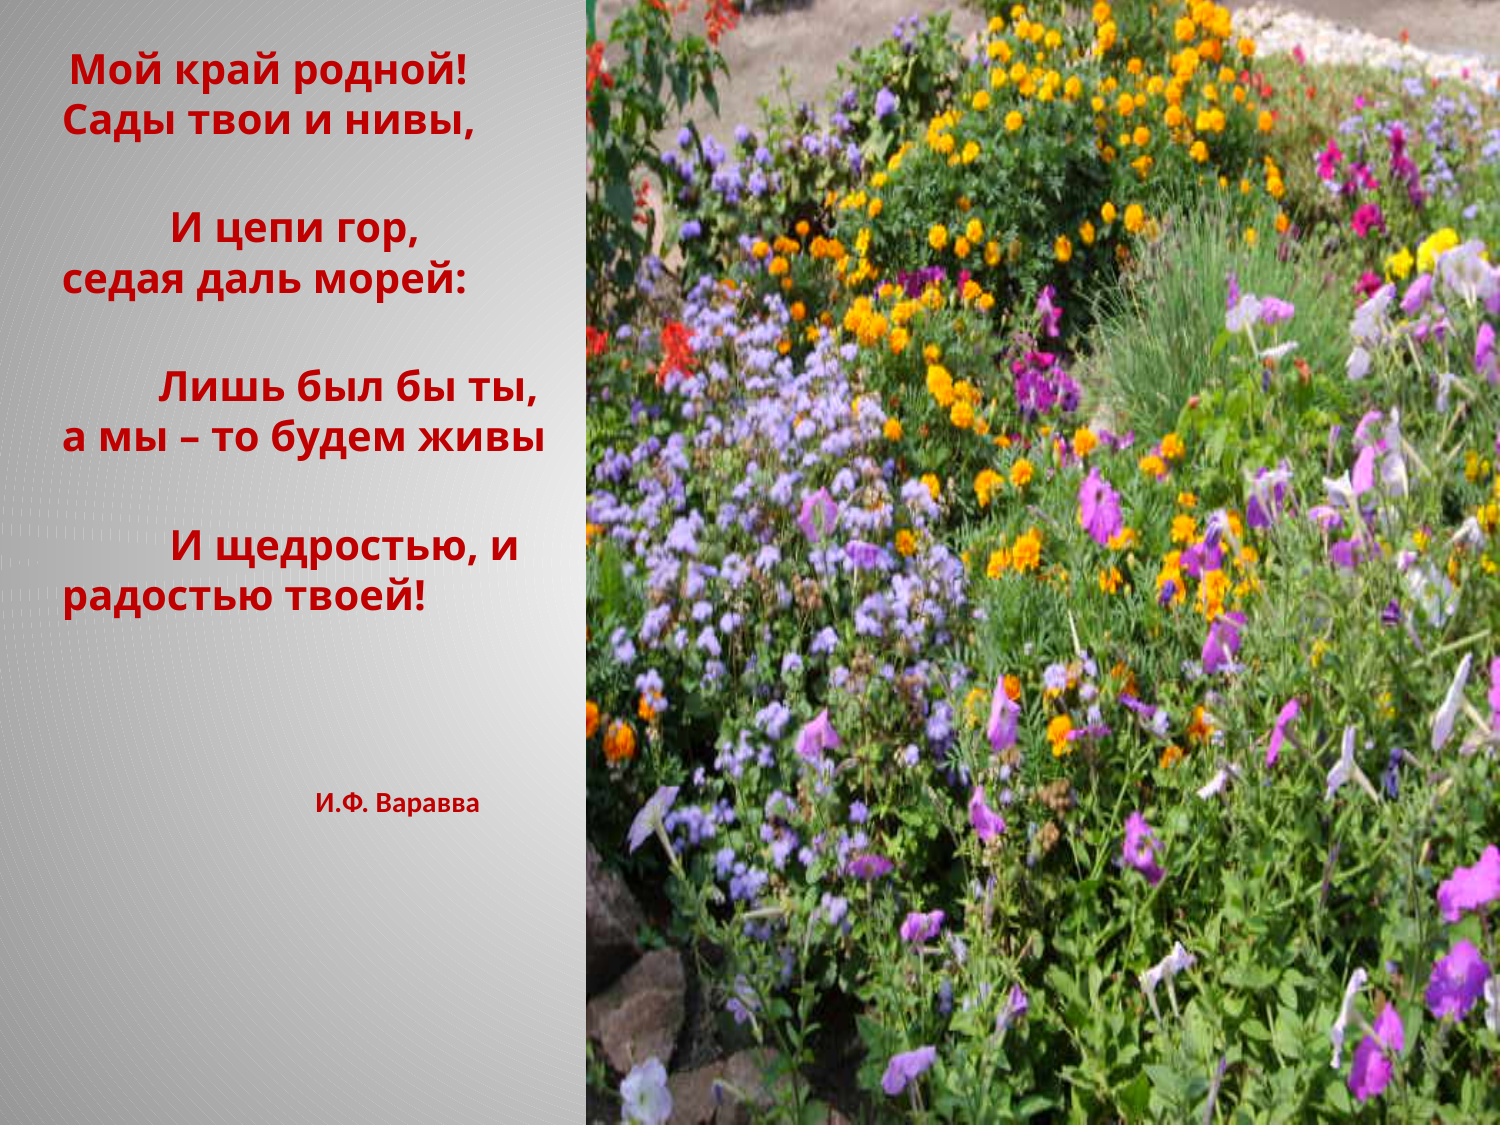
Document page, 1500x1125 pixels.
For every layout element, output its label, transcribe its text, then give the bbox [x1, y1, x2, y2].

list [586, 0, 1500, 1125]
list Мой край родной! Сады твои и нивы, И цепи гор, седая даль морей: Лишь был бы ты, а мы – то будем живы И щедростью, и радостью твоей! И.Ф. Варавва [46, 35, 569, 1005]
